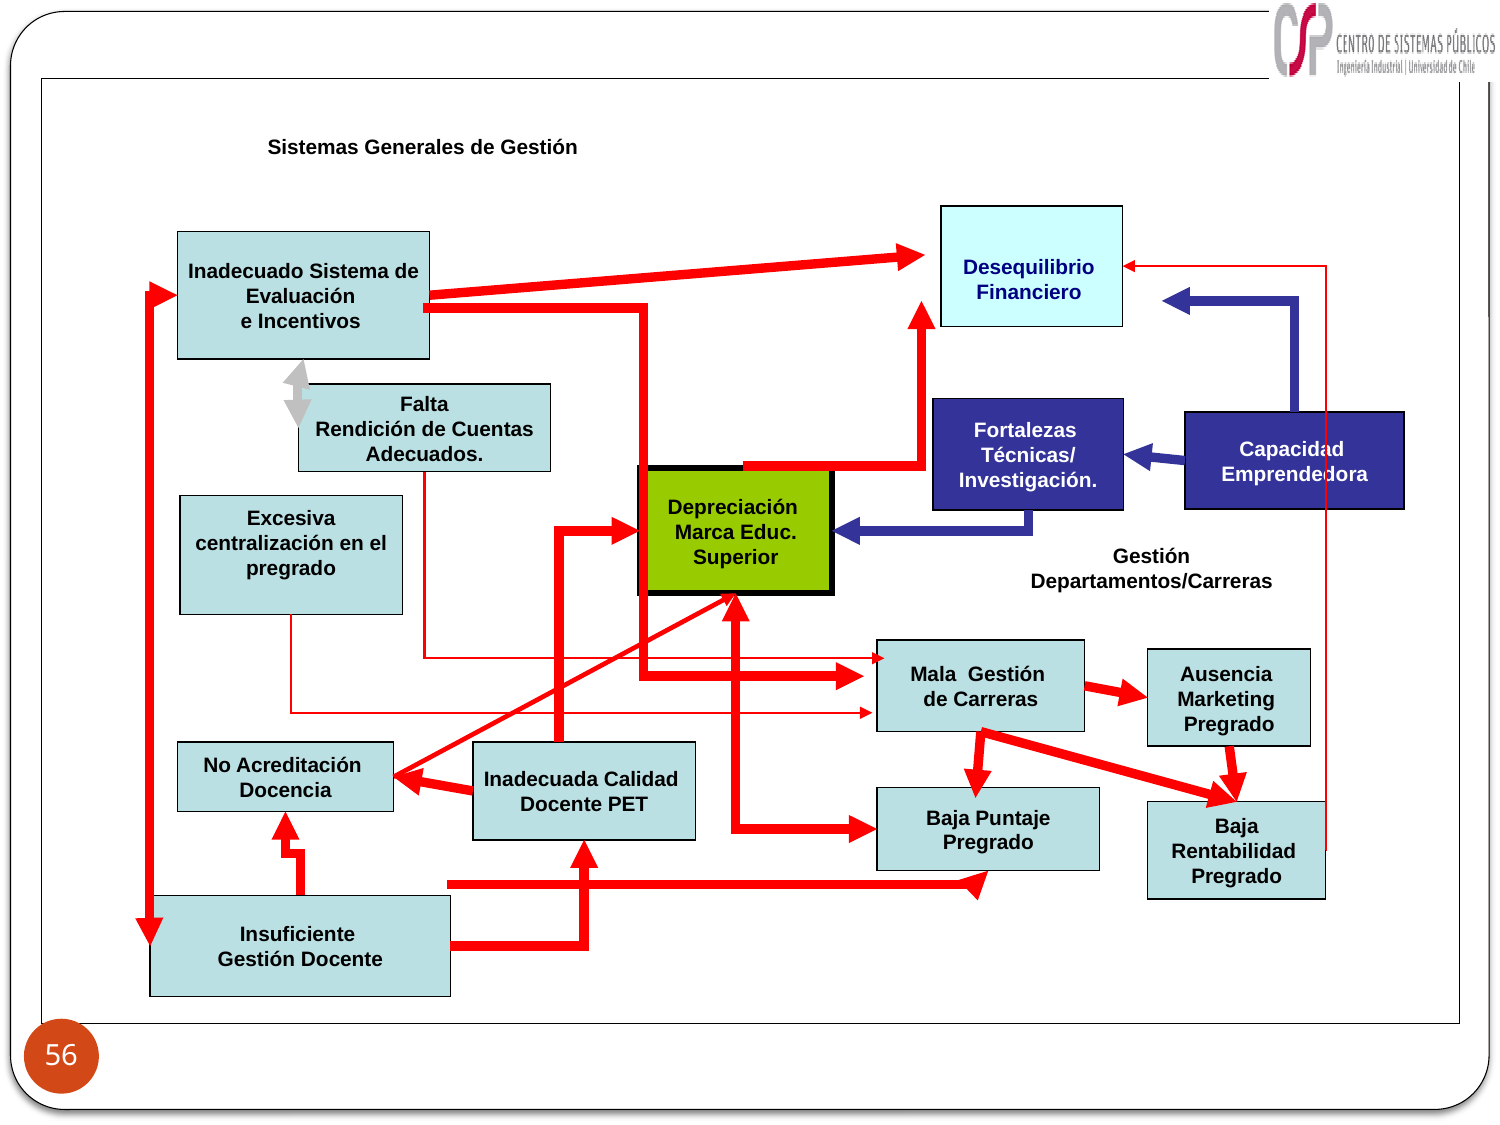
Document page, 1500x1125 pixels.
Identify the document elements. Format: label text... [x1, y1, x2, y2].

slide_number 56 [23, 1027, 99, 1094]
picture [1269, 0, 1500, 82]
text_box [40, 77, 1460, 1024]
